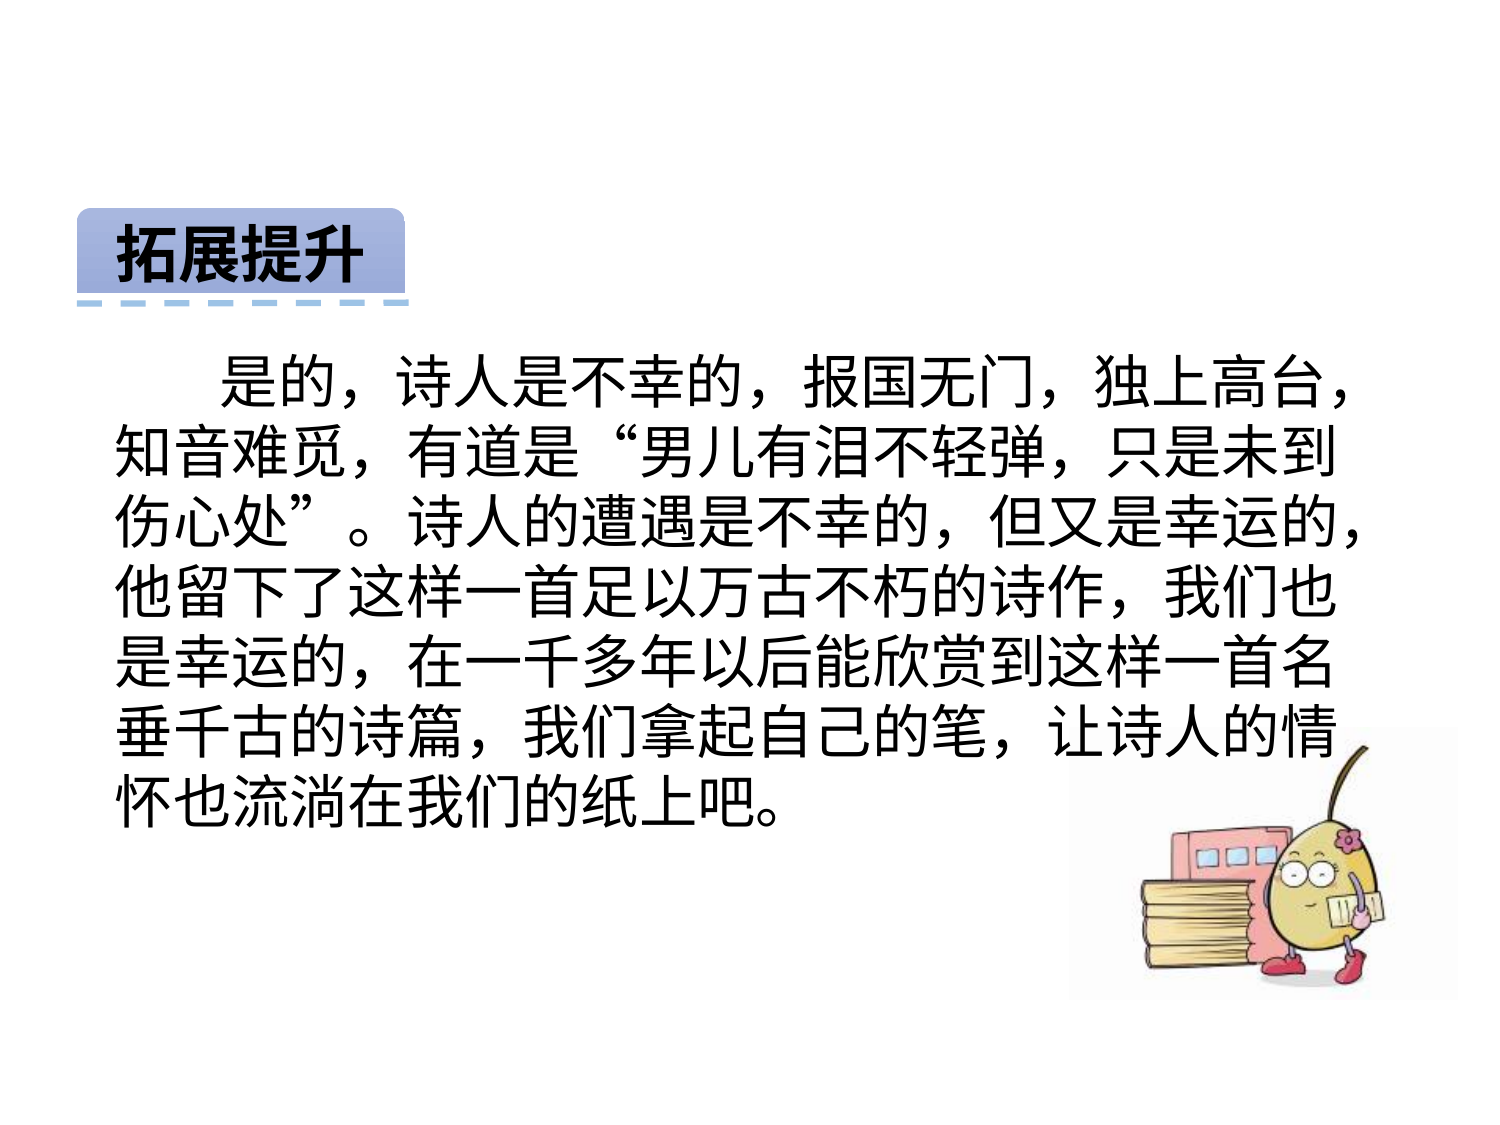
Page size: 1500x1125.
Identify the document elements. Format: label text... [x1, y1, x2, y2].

picture [1068, 727, 1458, 1000]
text_box 拓展提升 [76, 207, 406, 294]
text_box 是的，诗人是不幸的，报国无门，独上高台，知音难觅，有道是“男儿有泪不轻弹，只是未到伤心处”。诗人的遭遇是不幸的，但又是幸运的，他留下了这样一首足以万古不朽的诗作，我们也是幸运的，在一千多年以后能欣赏到这样一首名垂千古的诗篇，我们拿起自己的笔，让诗人的情怀也流淌在我们的纸上吧。 [100, 338, 1362, 843]
